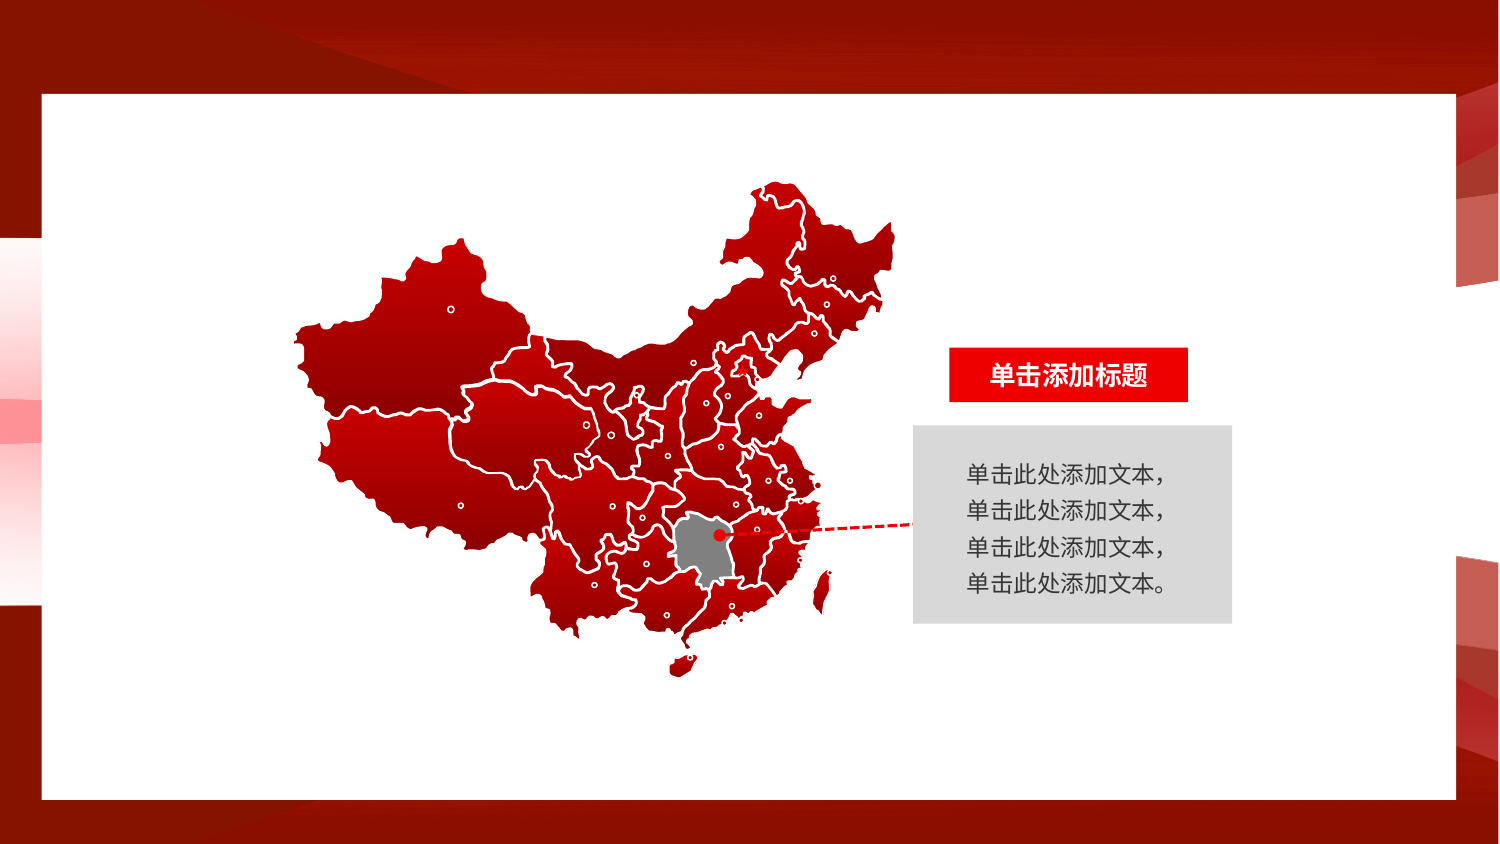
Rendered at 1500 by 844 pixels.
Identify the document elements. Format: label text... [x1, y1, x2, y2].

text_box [717, 425, 1233, 624]
picture [0, 0, 1499, 844]
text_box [293, 180, 896, 680]
text_box 单击添加标题 [949, 347, 1188, 403]
